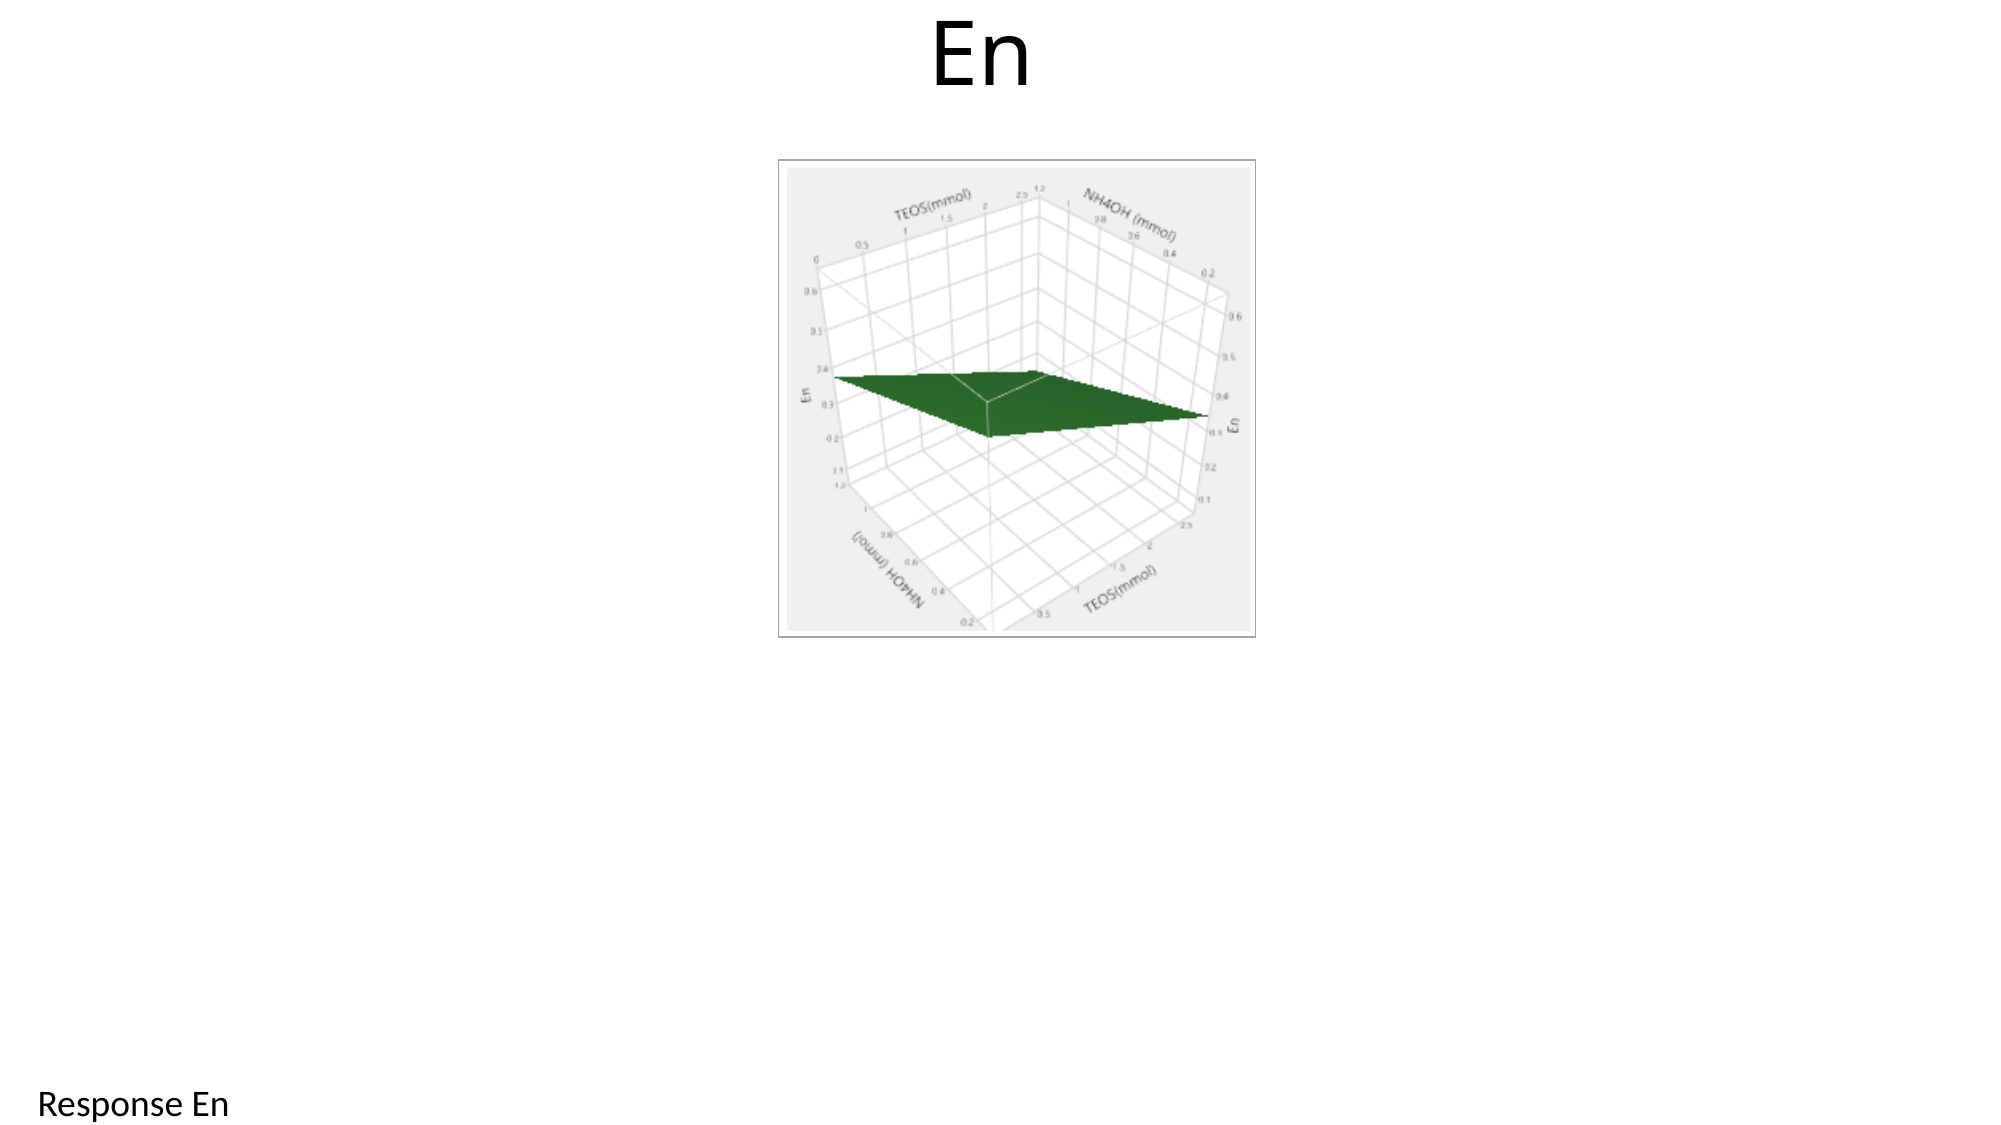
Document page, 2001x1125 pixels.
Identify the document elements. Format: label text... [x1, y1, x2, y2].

picture [777, 158, 1261, 642]
title En [0, 0, 1963, 113]
text_box Response En [37, 1079, 231, 1125]
